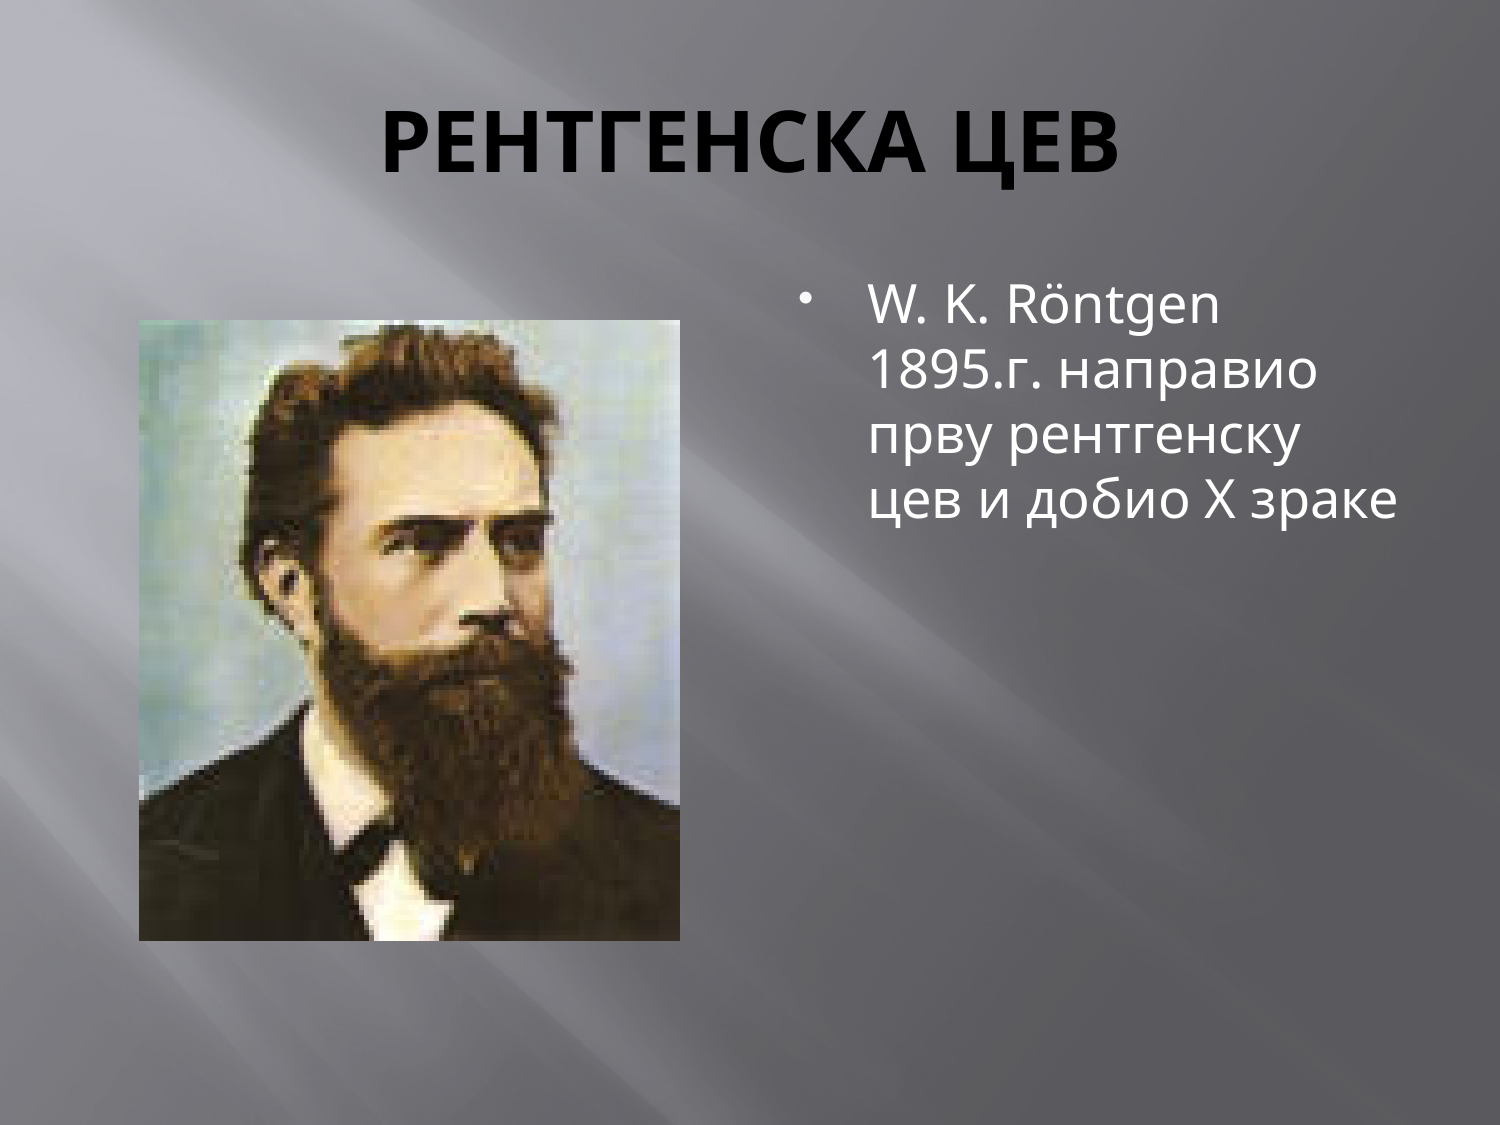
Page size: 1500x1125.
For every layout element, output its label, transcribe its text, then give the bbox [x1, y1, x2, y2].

title РЕНТГЕНСКА ЦЕВ [75, 45, 1425, 233]
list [138, 320, 680, 941]
list W. K. Röntgen 1895.г. направио прву рентгенску цев и добио X зраке [762, 262, 1425, 1005]
